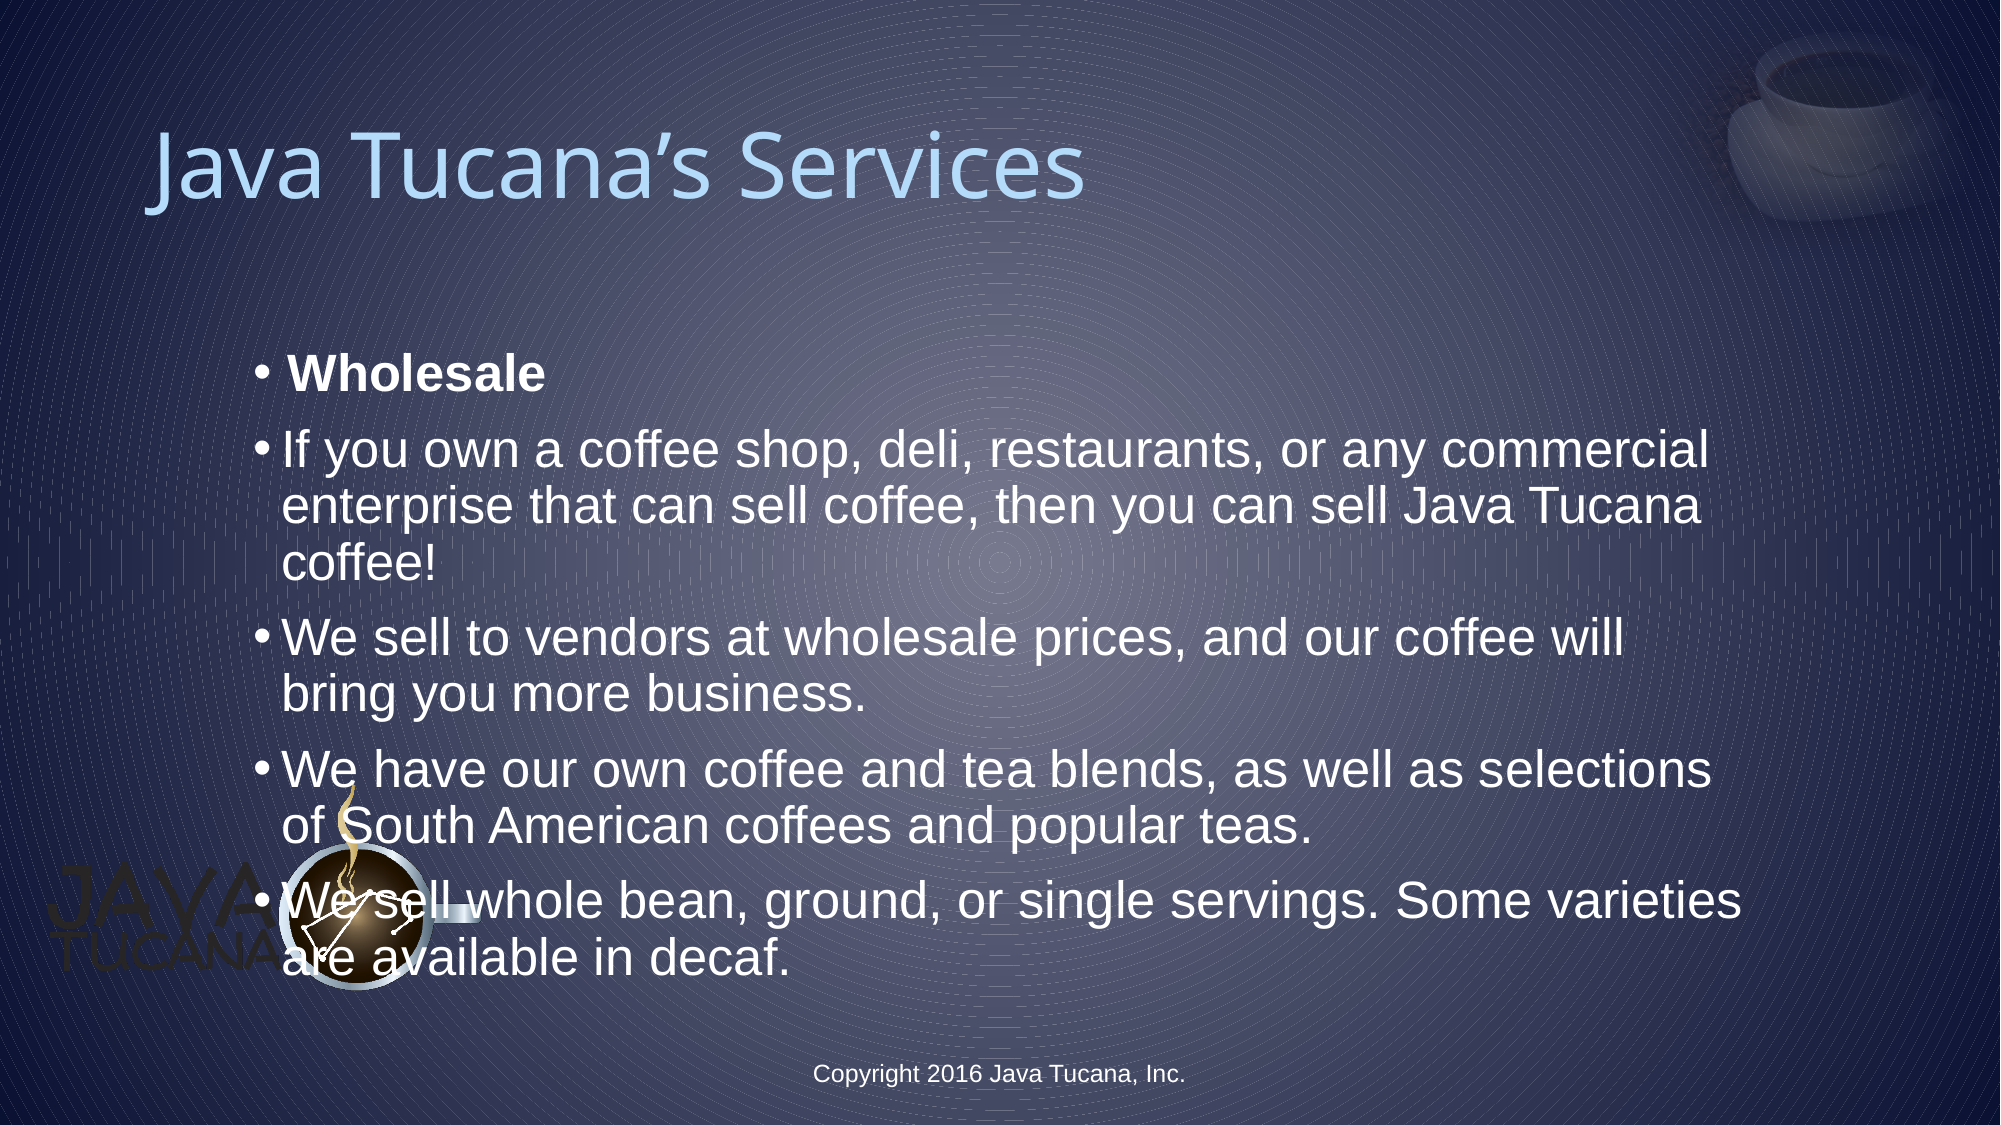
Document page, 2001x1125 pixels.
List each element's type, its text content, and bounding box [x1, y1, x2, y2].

footer Copyright 2016 Java Tucana, Inc. [662, 1042, 1338, 1103]
picture [27, 774, 494, 1001]
title Java Tucana’s Services [137, 59, 1863, 278]
list Wholesale If you own a coffee shop, deli, restaurants, or any commercial enterprise that can sell coffee, then you can sell Java Tucana coffee! We sell to vendors at wholesale prices, and our coffee will bring you more business. We have our own coffee and tea blends, as well as selections of South American coffees and popular teas. We sell whole bean, ground, or single servings. Some varieties are available in decaf. [238, 339, 1772, 1000]
